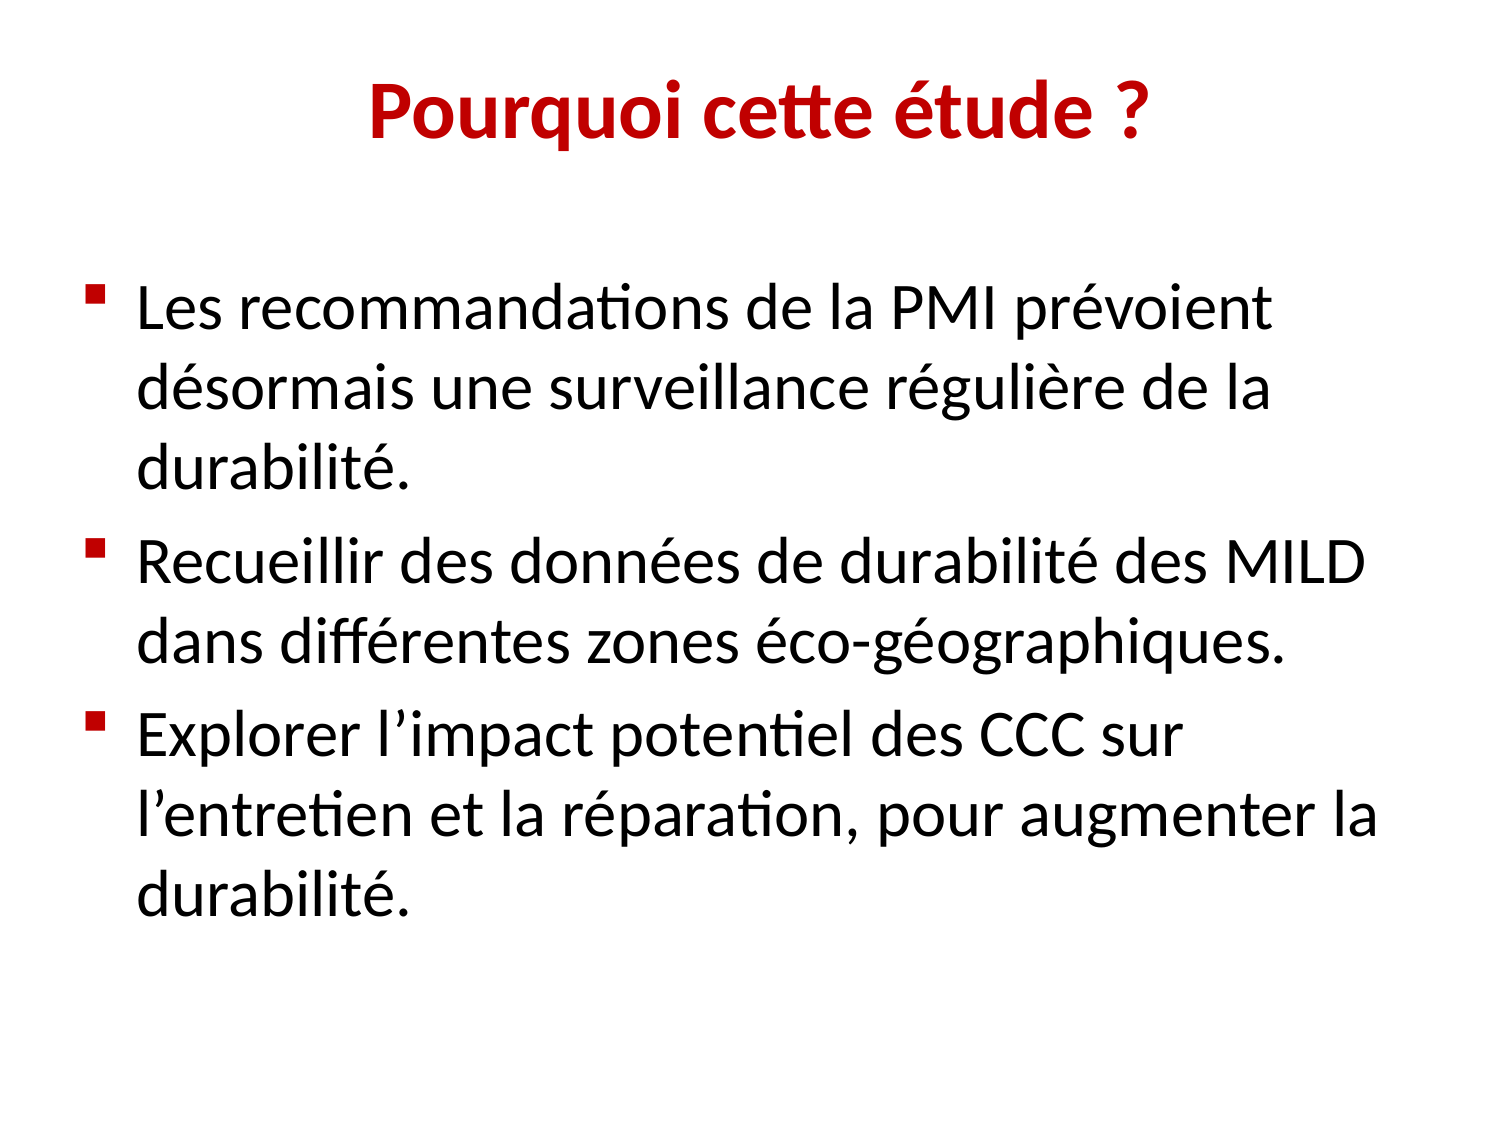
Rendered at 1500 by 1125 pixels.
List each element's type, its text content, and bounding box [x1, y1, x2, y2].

text_box Pourquoi cette étude ? [1, 47, 1500, 163]
list Les recommandations de la PMI prévoient désormais une surveillance régulière de la durabilité. Recueillir des données de durabilité des MILD dans différentes zones éco-géographiques. Explorer l’impact potentiel des CCC sur l’entretien et la réparation, pour augmenter la durabilité. [64, 255, 1459, 1047]
